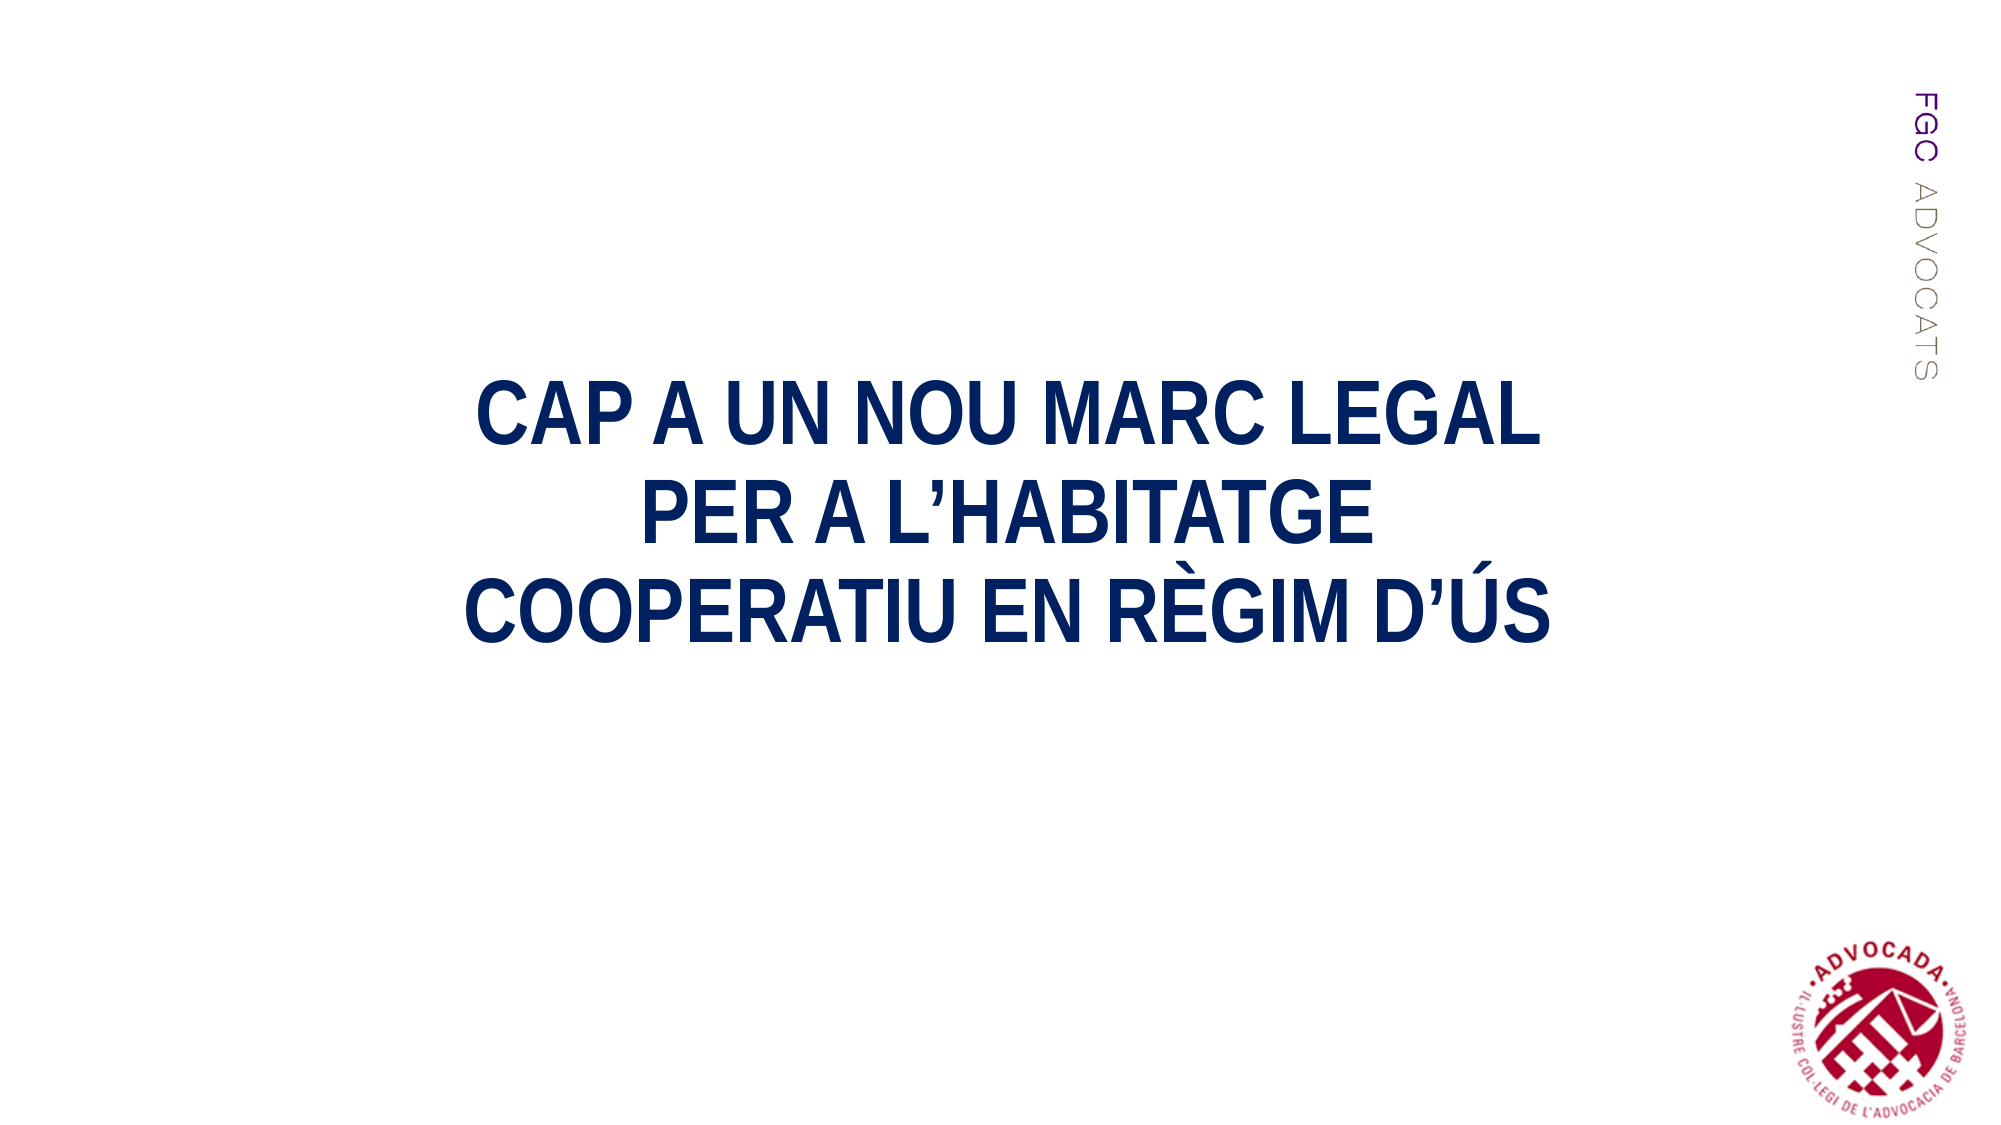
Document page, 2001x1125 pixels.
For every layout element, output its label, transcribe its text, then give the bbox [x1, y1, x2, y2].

title CAP A UN NOU MARC LEGAL PER A L’HABITATGE COOPERATIU EN RÈGIM D’ÚS [401, 367, 1617, 670]
picture [1763, 928, 2000, 1124]
picture [1909, 89, 1940, 386]
